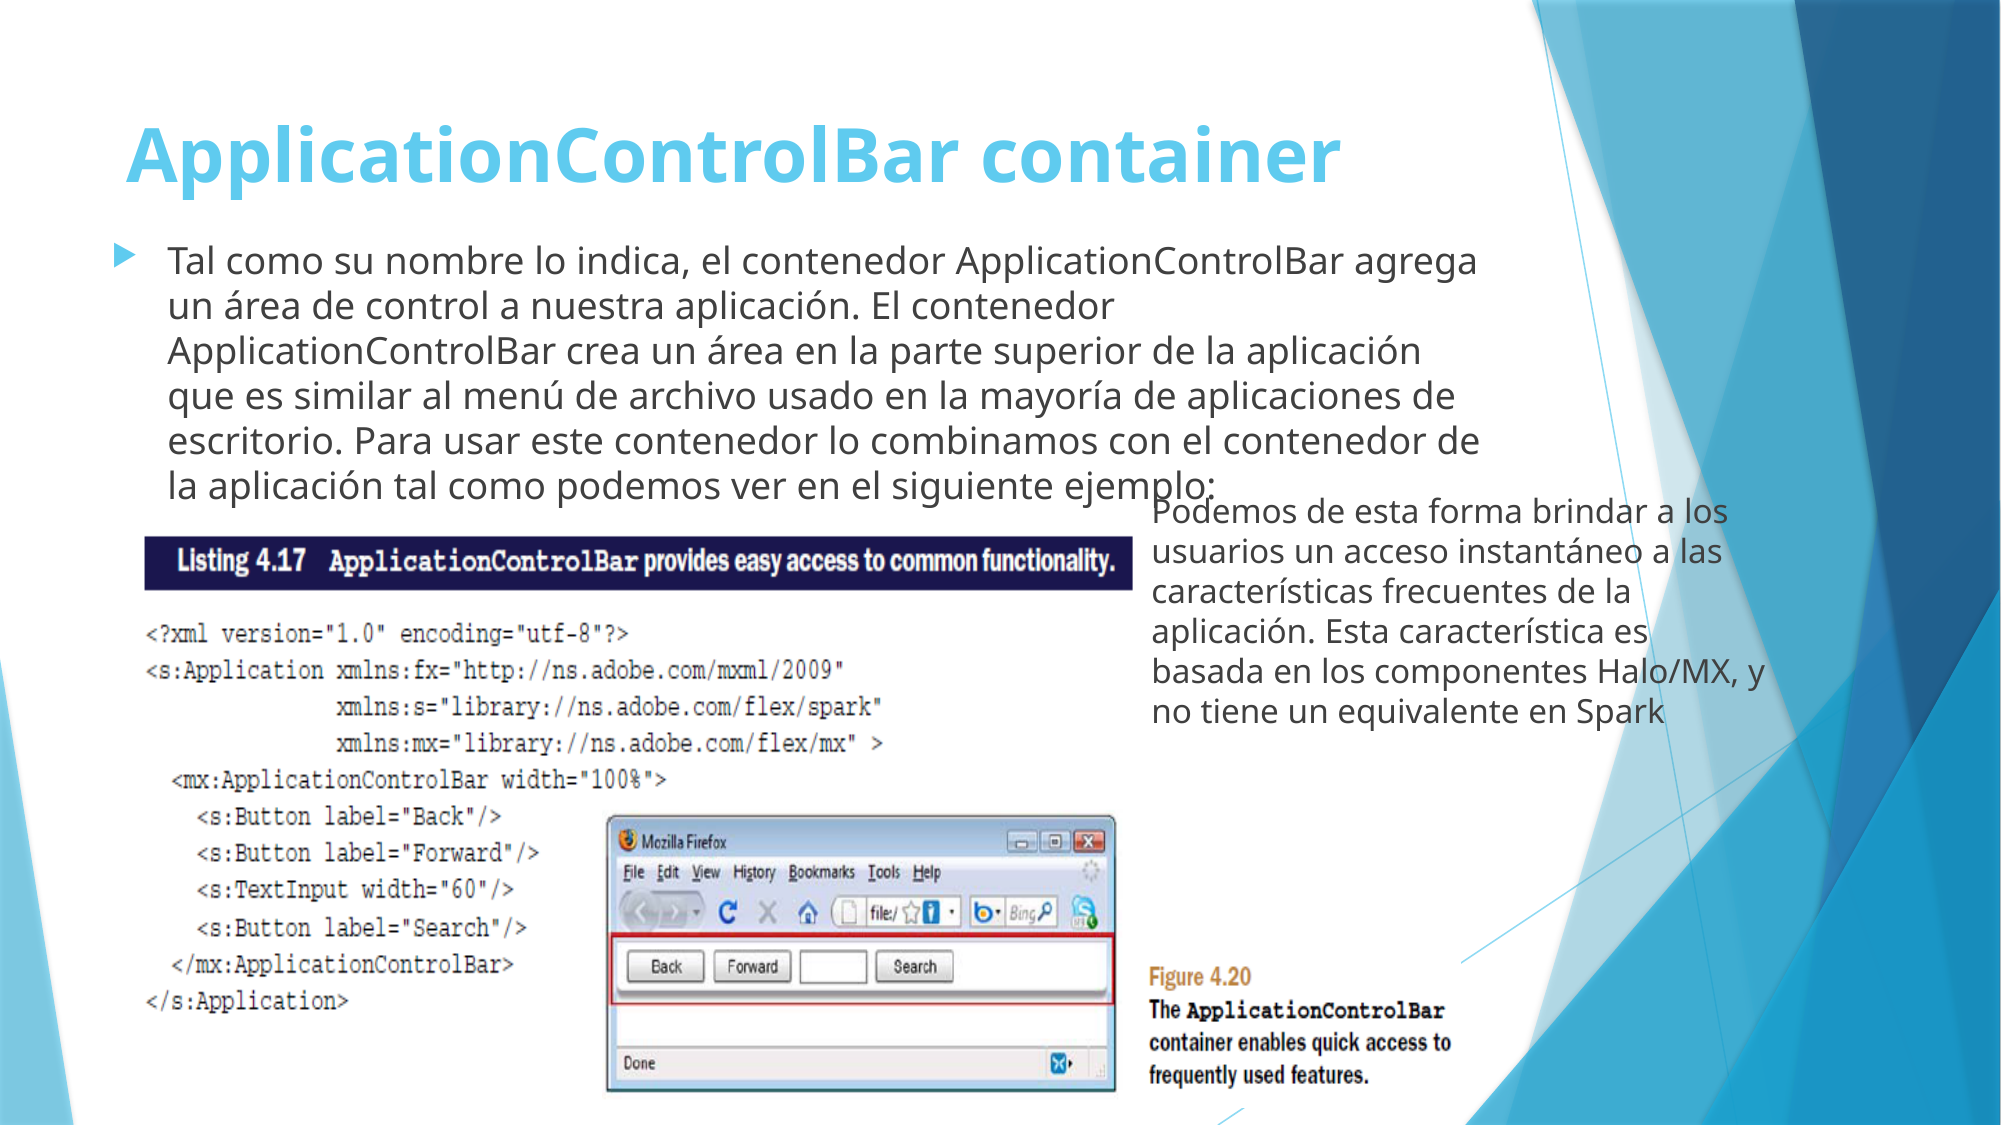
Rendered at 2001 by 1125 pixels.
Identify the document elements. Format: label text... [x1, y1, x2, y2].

title ApplicationControlBar container [111, 99, 1522, 317]
picture [141, 532, 1462, 1108]
text_box Podemos de esta forma brindar a los usuarios un acceso instantáneo a las características frecuentes de la aplicación. Esta característica es basada en los componentes Halo/MX, y no tiene un equivalente en Spark [1136, 483, 1786, 738]
list Tal como su nombre lo indica, el contenedor ApplicationControlBar agrega un área de control a nuestra aplicación. El contenedor ApplicationControlBar crea un área en la parte superior de la aplicación que es similar al menú de archivo usado en la mayoría de aplicaciones de escritorio. Para usar este contenedor lo combinamos con el contenedor de la aplicación tal como podemos ver en el siguiente ejemplo: [96, 229, 1507, 534]
